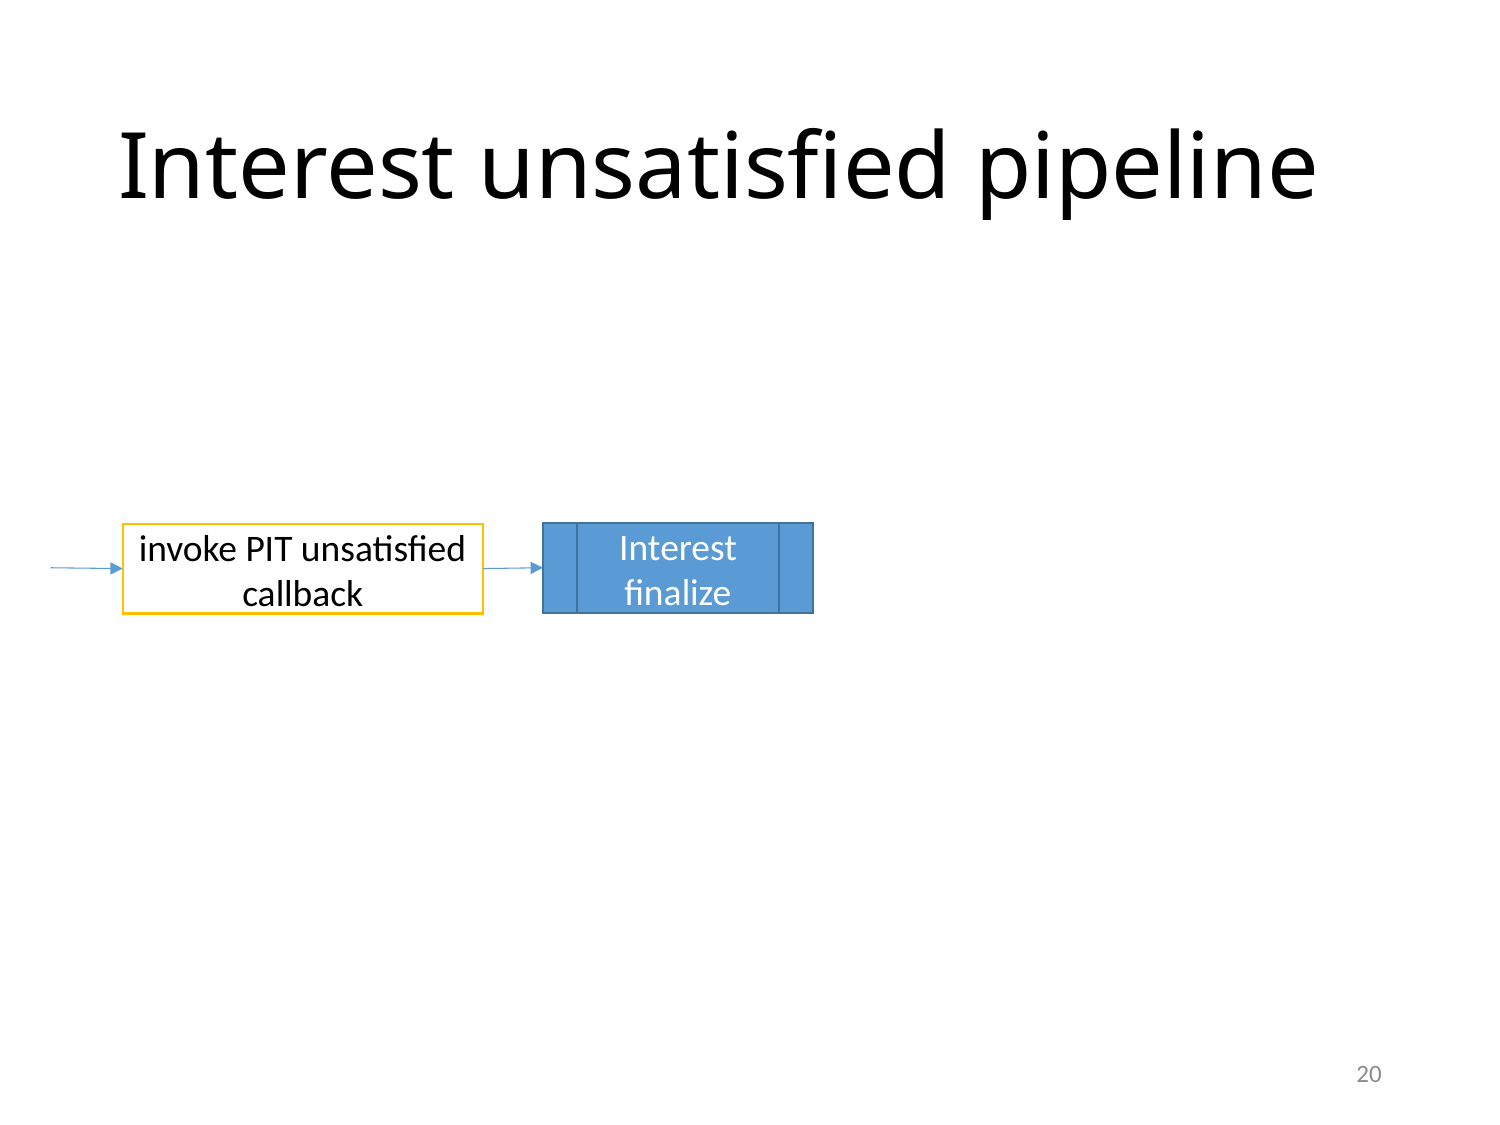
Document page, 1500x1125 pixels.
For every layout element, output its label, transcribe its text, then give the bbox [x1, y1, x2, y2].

slide_number 20 [1059, 1042, 1397, 1103]
text_box Interest finalize [542, 522, 814, 614]
text_box invoke PIT unsatisfied callback [122, 523, 484, 615]
title Interest unsatisfied pipeline [103, 59, 1397, 278]
